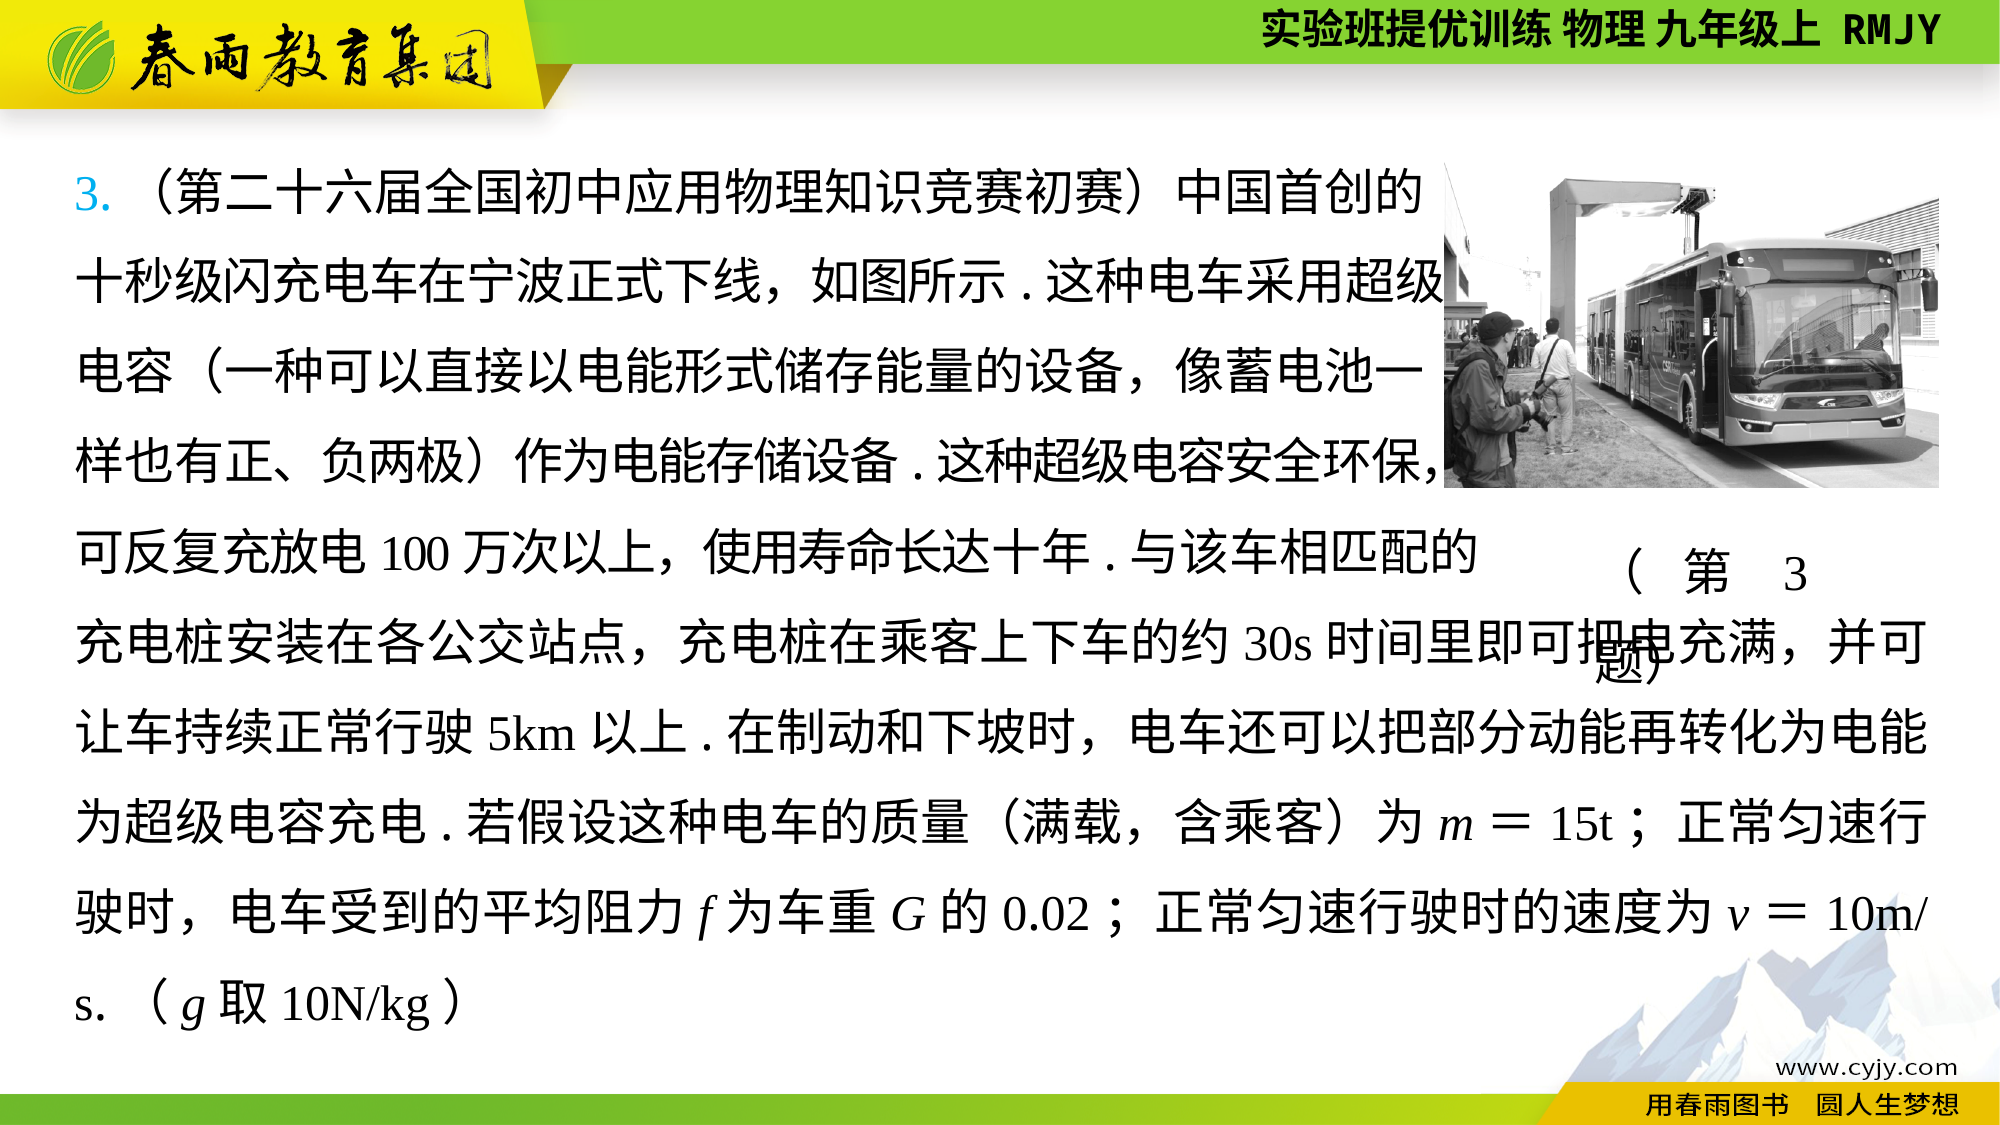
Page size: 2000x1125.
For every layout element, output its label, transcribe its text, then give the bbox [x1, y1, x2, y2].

list 3.（第二十六届全国初中应用物理知识竞赛初赛）中国首创的 十秒级闪充电车在宁波正式下线，如图所示.这种电车采用超级 电容（一种可以直接以电能形式储存能量的设备，像蓄电池一 样也有正、负两极）作为电能存储设备.这种超级电容安全环保， 可反复充放电100万次以上，使用寿命长达十年.与该车相匹配的 充电桩安装在各公交站点，充电桩在乘客上下车的约30s时间里即可把电充满，并可让车持续正常行驶5km以上.在制动和下坡时，电车还可以把部分动能再转化为电能为超级电容充电.若假设这种电车的质量（满载，含乘客）为m＝15t；正常匀速行驶时，电车受到的平均阻力f为车重G的0.02；正常匀速行驶时的速度为v＝10m/s.（g取10N/kg） [59, 122, 1944, 1047]
text_box （第3题） [1580, 503, 1835, 609]
picture [0, 0, 2000, 1125]
